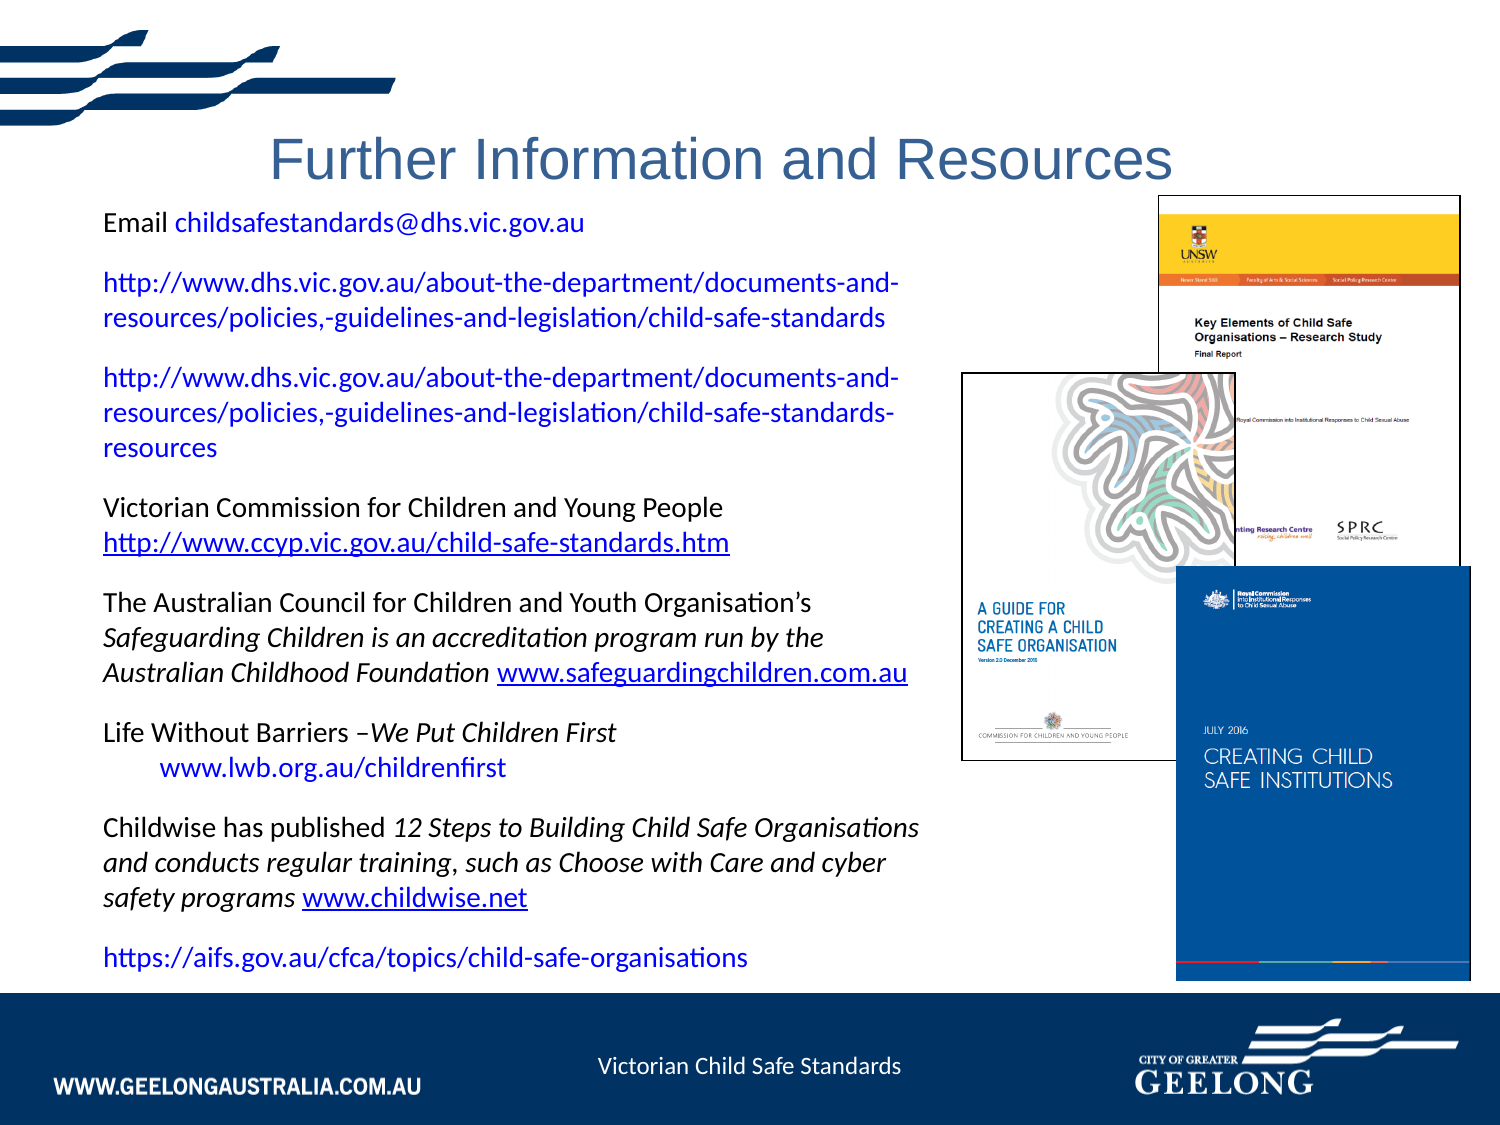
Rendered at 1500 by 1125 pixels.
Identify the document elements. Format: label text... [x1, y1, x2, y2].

picture [0, 30, 396, 126]
picture [962, 196, 1471, 981]
text_box Further Information and Resources [135, 113, 1310, 222]
footer Victorian Child Safe Standards [512, 1042, 988, 1103]
picture [0, 993, 1500, 1125]
text_box Email childsafestandards@dhs.vic.gov.au http://www.dhs.vic.gov.au/about-the-department/documents-and-resources/policies,-guidelines-and-legislation/child-safe-standards http://www.dhs.vic.gov.au/about-the-department/documents-and-resources/policies,-guidelines-and-legislation/child-safe-standards-resources Victorian Commission for Children and Young People http://www.ccyp.vic.gov.au/child-safe-standards.htm The Australian Council for Children and Youth Organisation’s Safeguarding Children is an accreditation program run by the Australian Childhood Foundation www.safeguardingchildren.com.au Life Without Barriers –We Put Children First www.lwb.org.au/childrenfirst Childwise has published 12 Steps to Building Child Safe Organisations and conducts regular training, such as Choose with Care and cyber safety programs www.childwise.net https://aifs.gov.au/cfca/topics/child-safe-organisations [88, 196, 963, 895]
